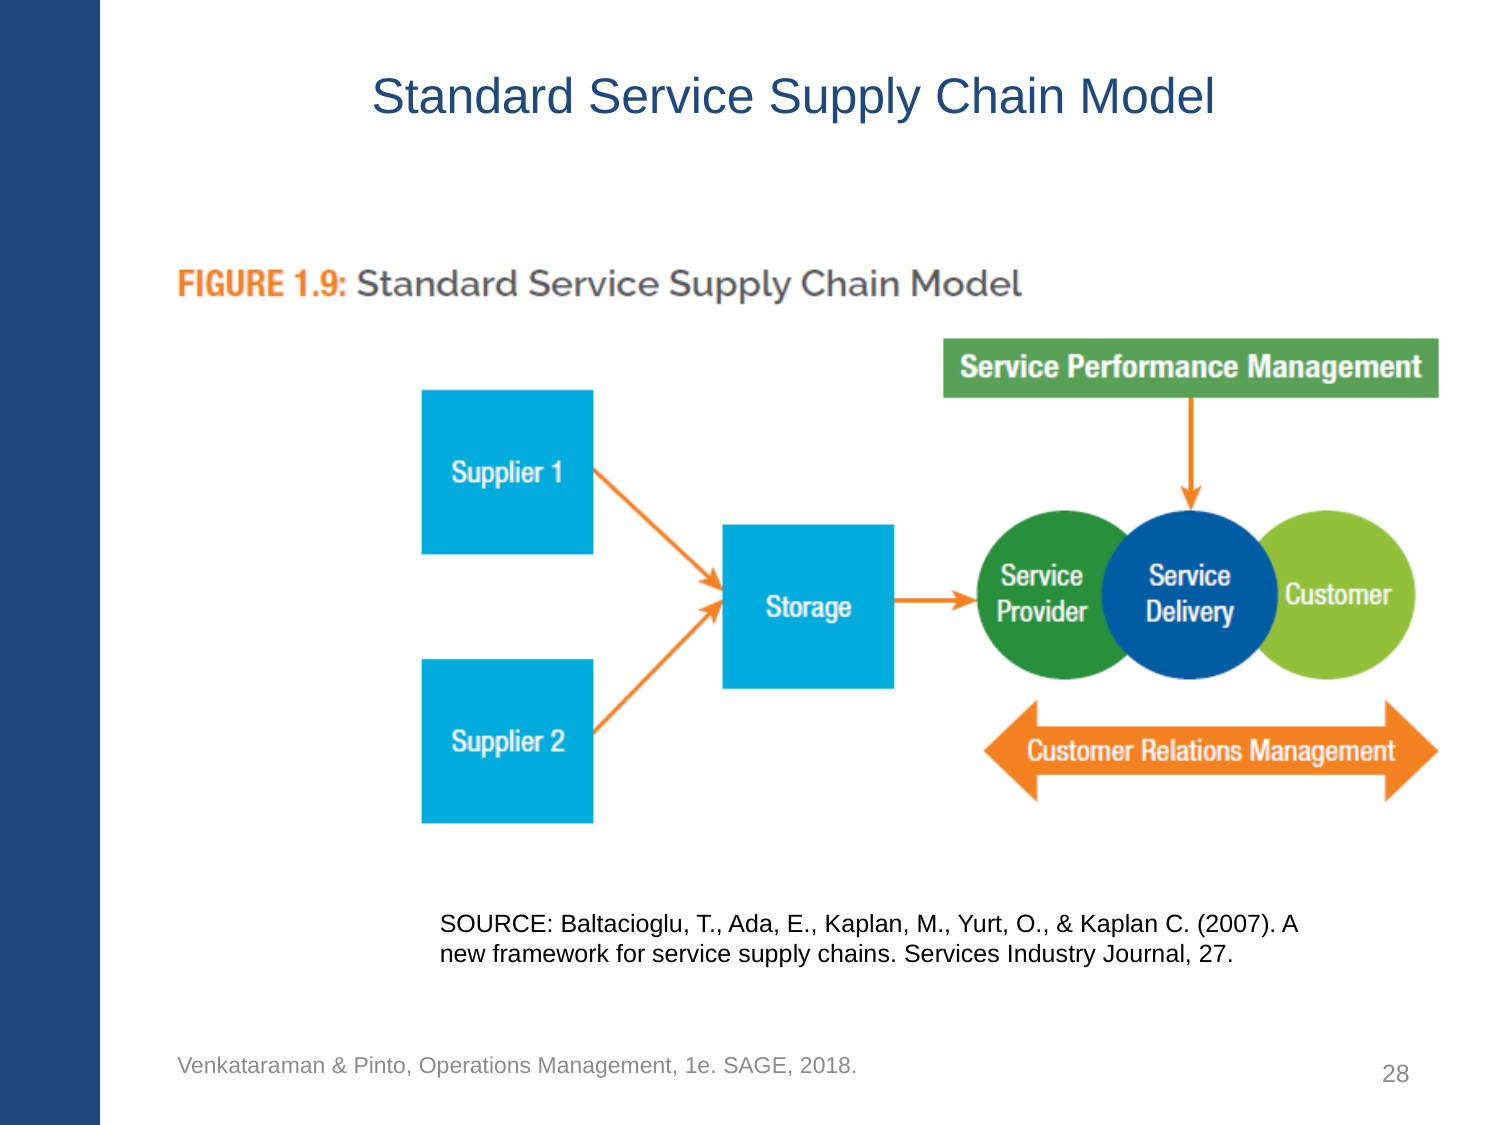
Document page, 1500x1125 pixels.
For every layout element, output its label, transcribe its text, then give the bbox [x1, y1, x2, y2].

slide_number 28 [1350, 1042, 1425, 1103]
title Standard Service Supply Chain Model [162, 0, 1425, 188]
picture [162, 237, 1476, 844]
footer Venkataraman & Pinto, Operations Management, 1e. SAGE, 2018. [162, 1042, 1313, 1103]
text_box SOURCE: Baltacioglu, T., Ada, E., Kaplan, M., Yurt, O., & Kaplan C. (2007). A new framework for service supply chains. Services Industry Journal, 27. [425, 899, 1363, 975]
